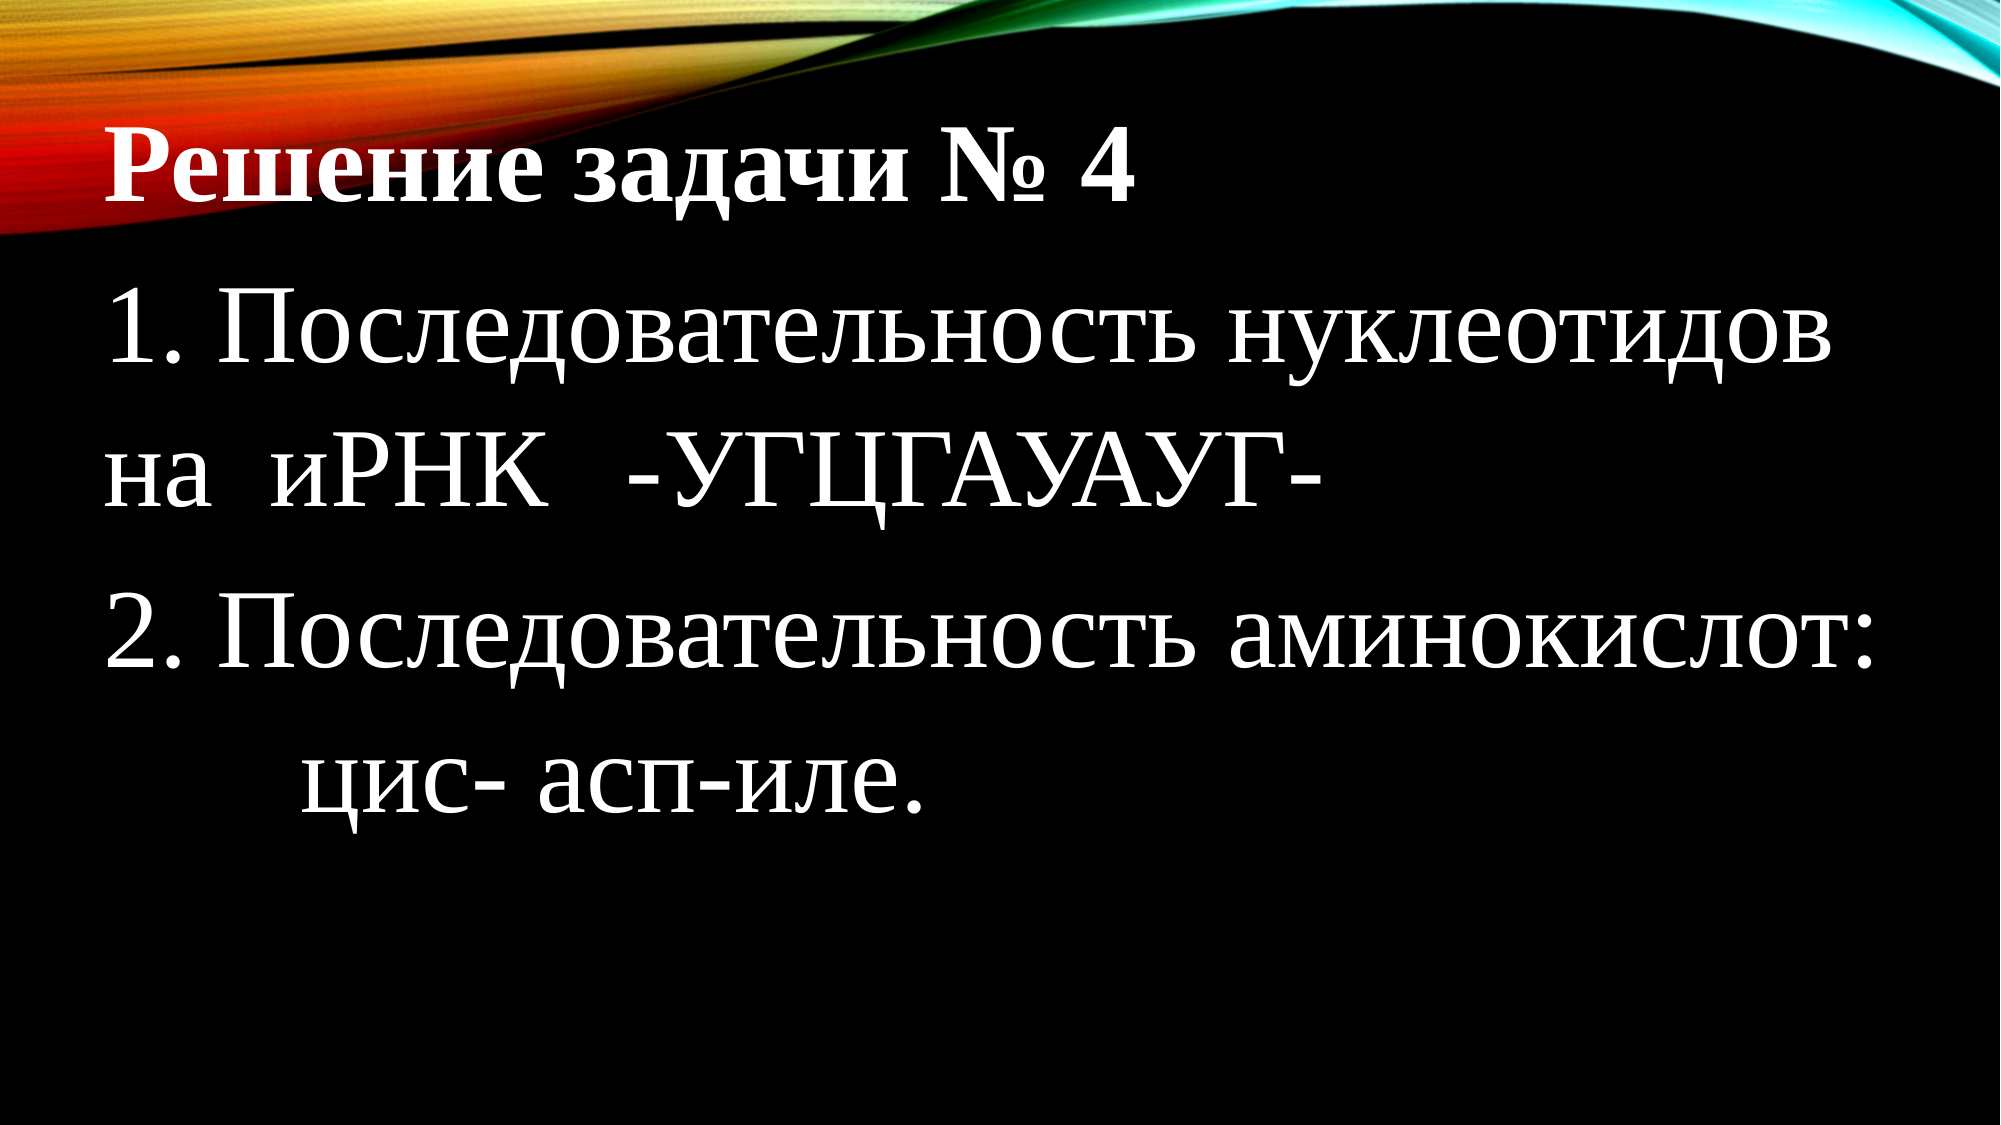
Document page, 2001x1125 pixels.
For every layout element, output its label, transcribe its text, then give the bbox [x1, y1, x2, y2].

picture [0, 0, 2000, 237]
text_box Решение задачи № 4 1. Последовательность нуклеотидов на иРНК -УГЦГАУАУГ- 2. Последовательность аминокислот: цис- асп-иле. [88, 71, 1900, 1004]
